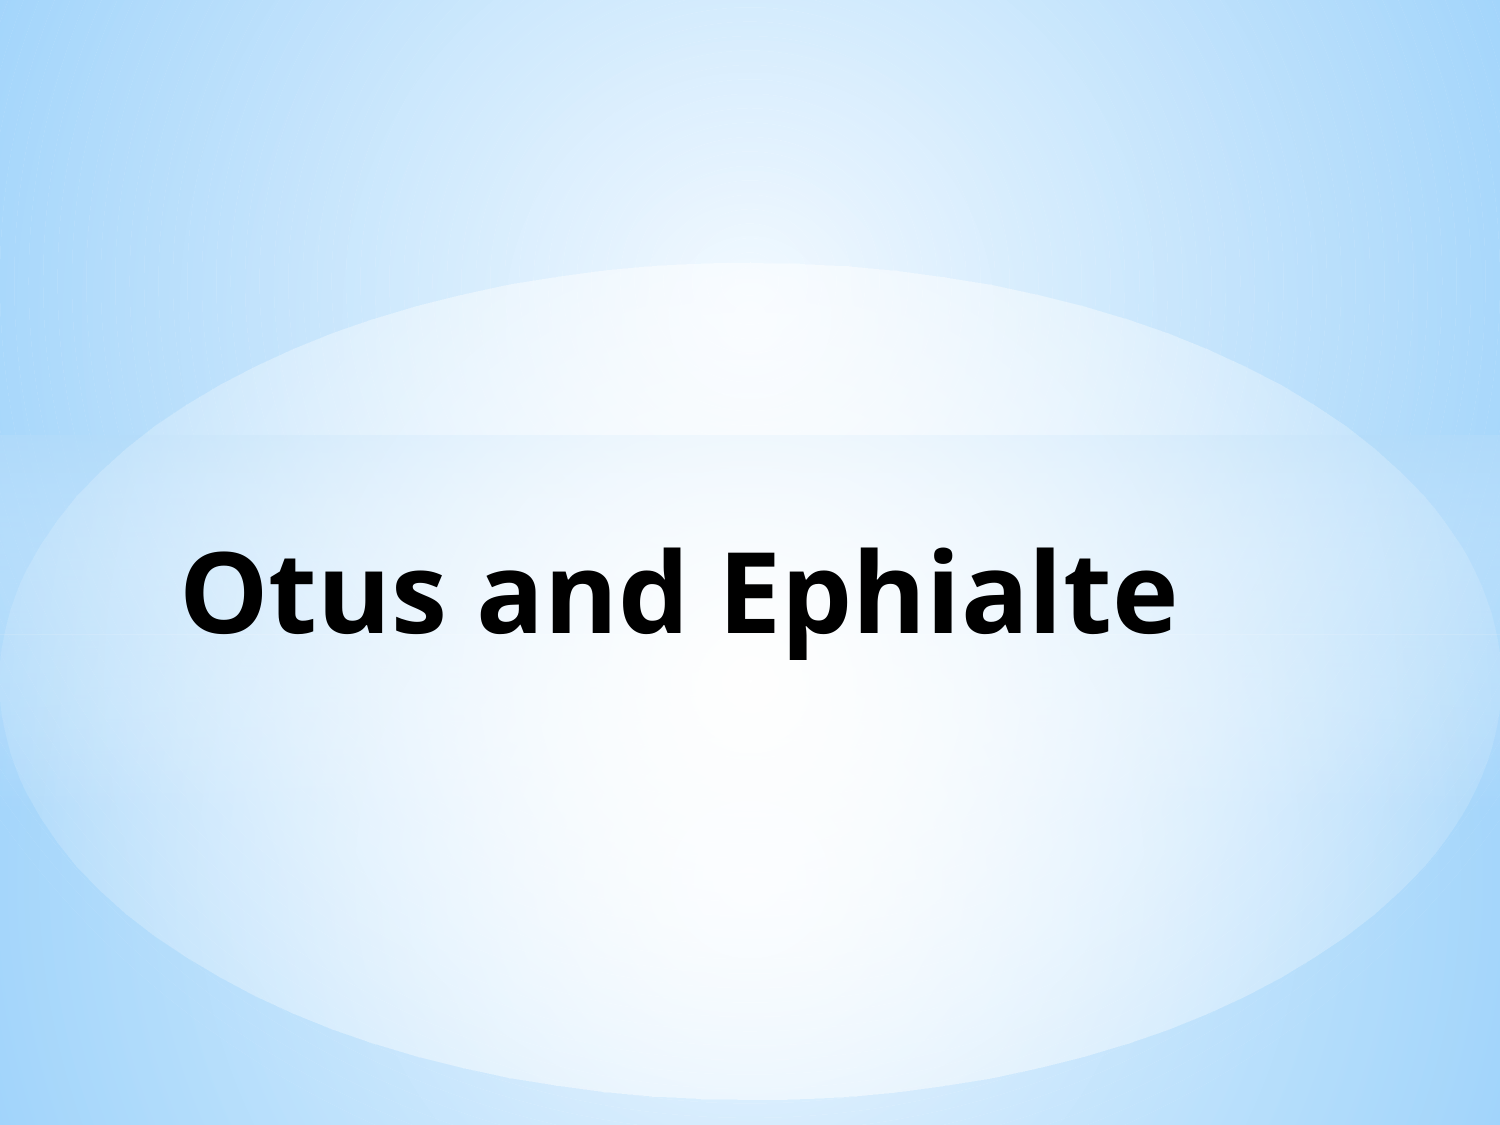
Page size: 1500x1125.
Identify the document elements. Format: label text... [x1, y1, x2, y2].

title Otus and Ephialte [134, 513, 1312, 808]
